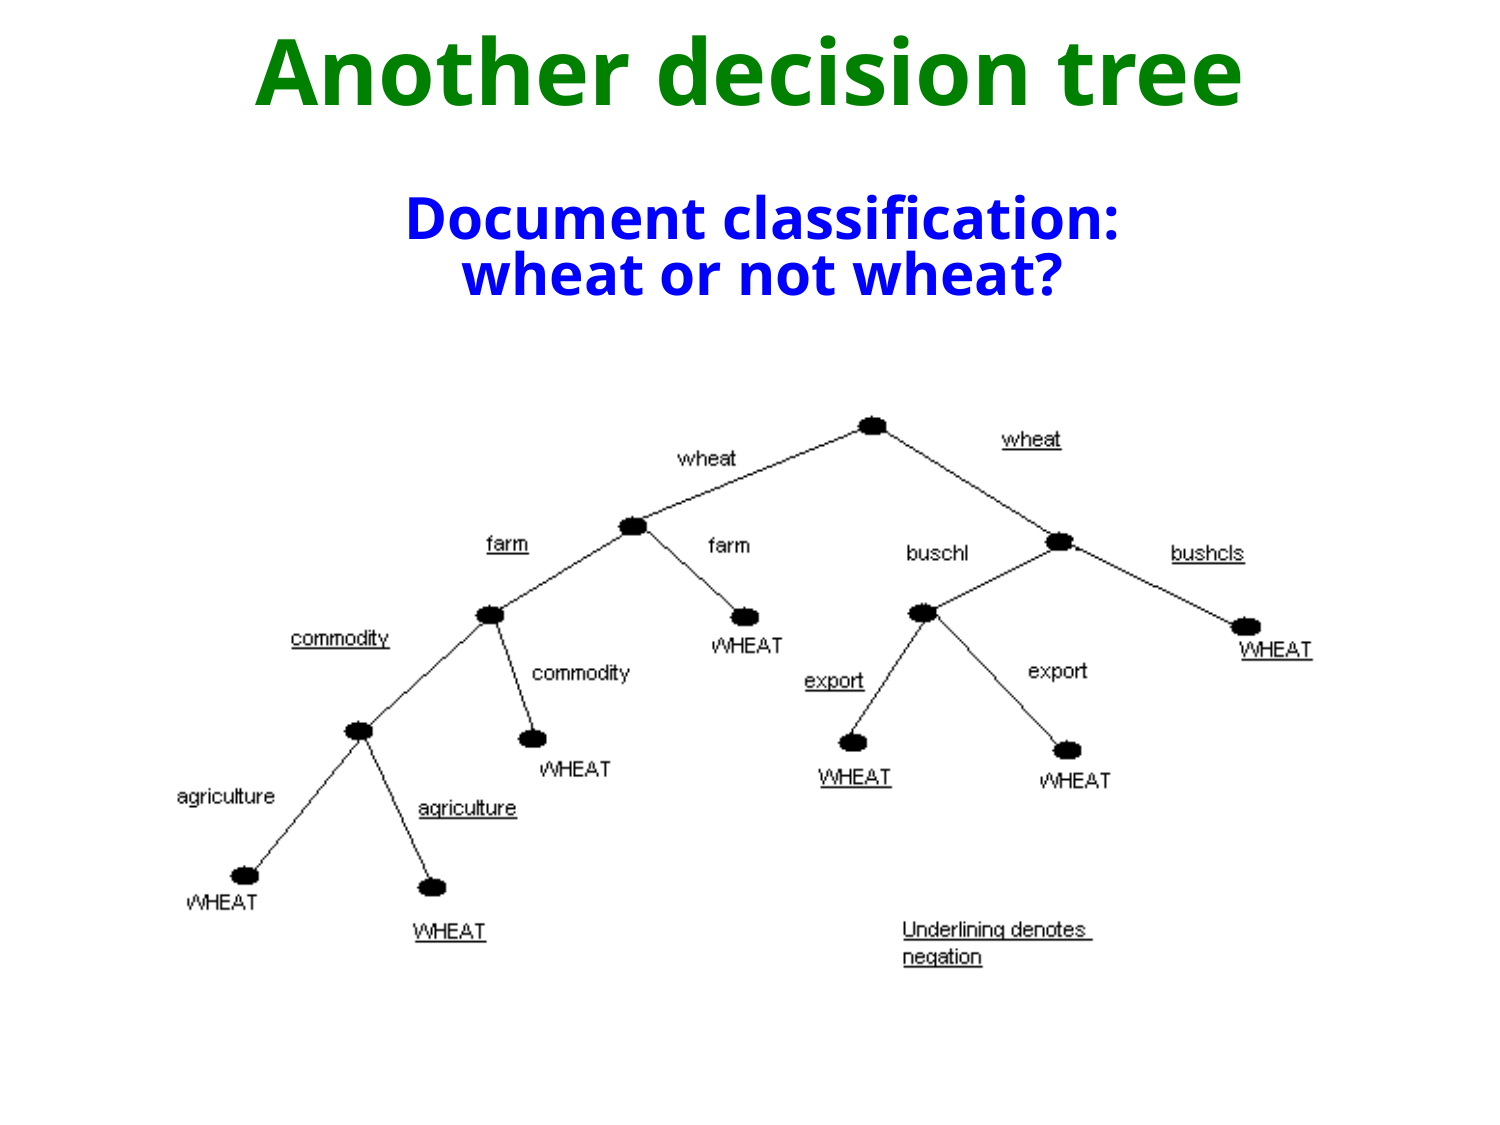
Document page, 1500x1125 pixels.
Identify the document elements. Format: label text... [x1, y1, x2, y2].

picture [99, 362, 1351, 1011]
title Another decision tree [87, 12, 1413, 126]
text_box Document classification: wheat or not wheat? [362, 187, 1163, 315]
